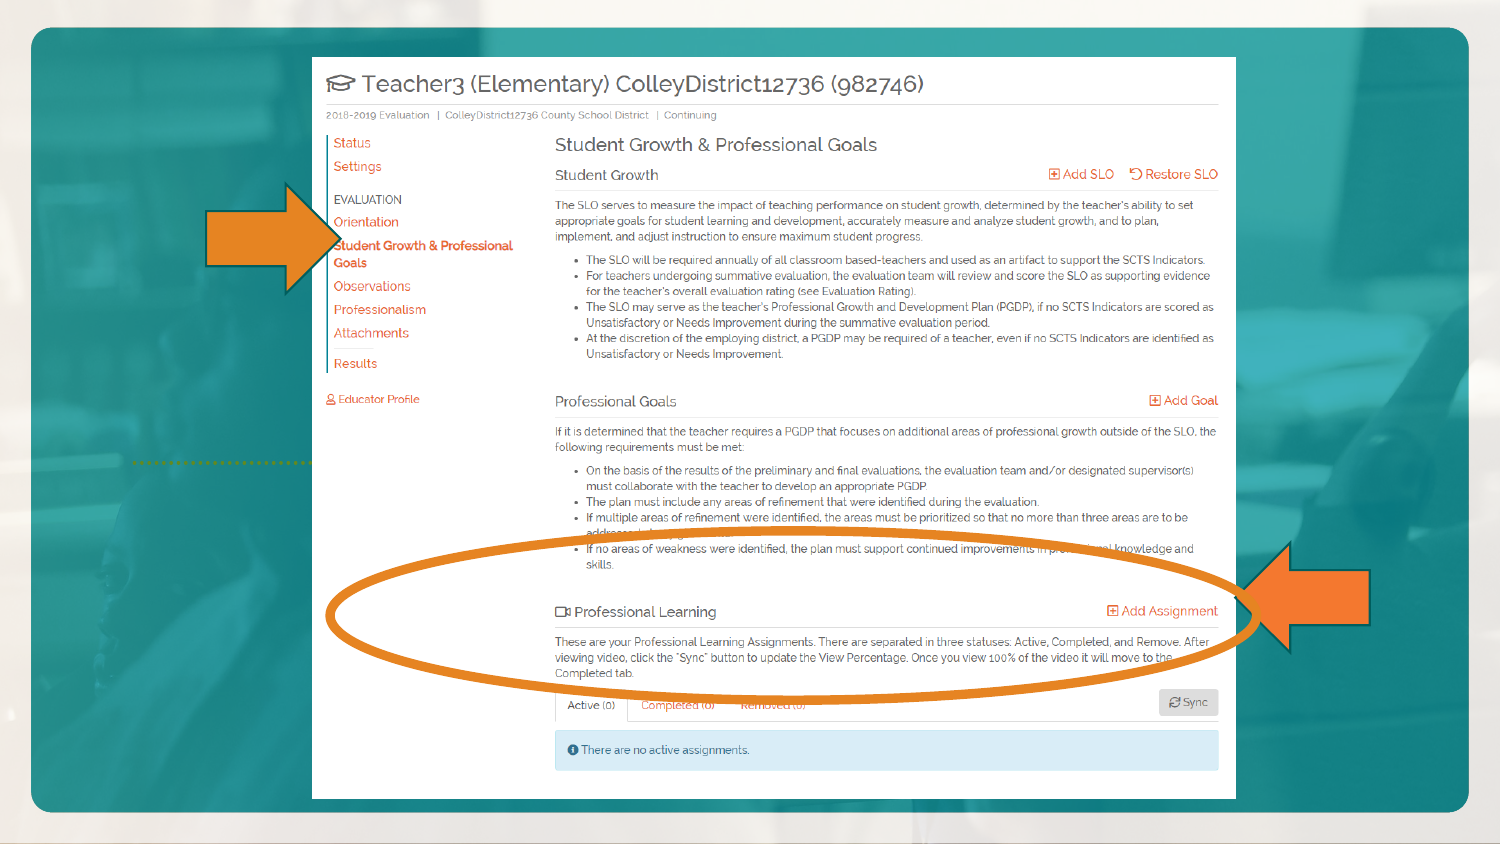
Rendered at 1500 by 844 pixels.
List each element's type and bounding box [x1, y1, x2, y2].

text_box [1236, 589, 1258, 642]
text_box [1240, 540, 1371, 656]
text_box [205, 181, 312, 297]
picture [312, 57, 1236, 799]
